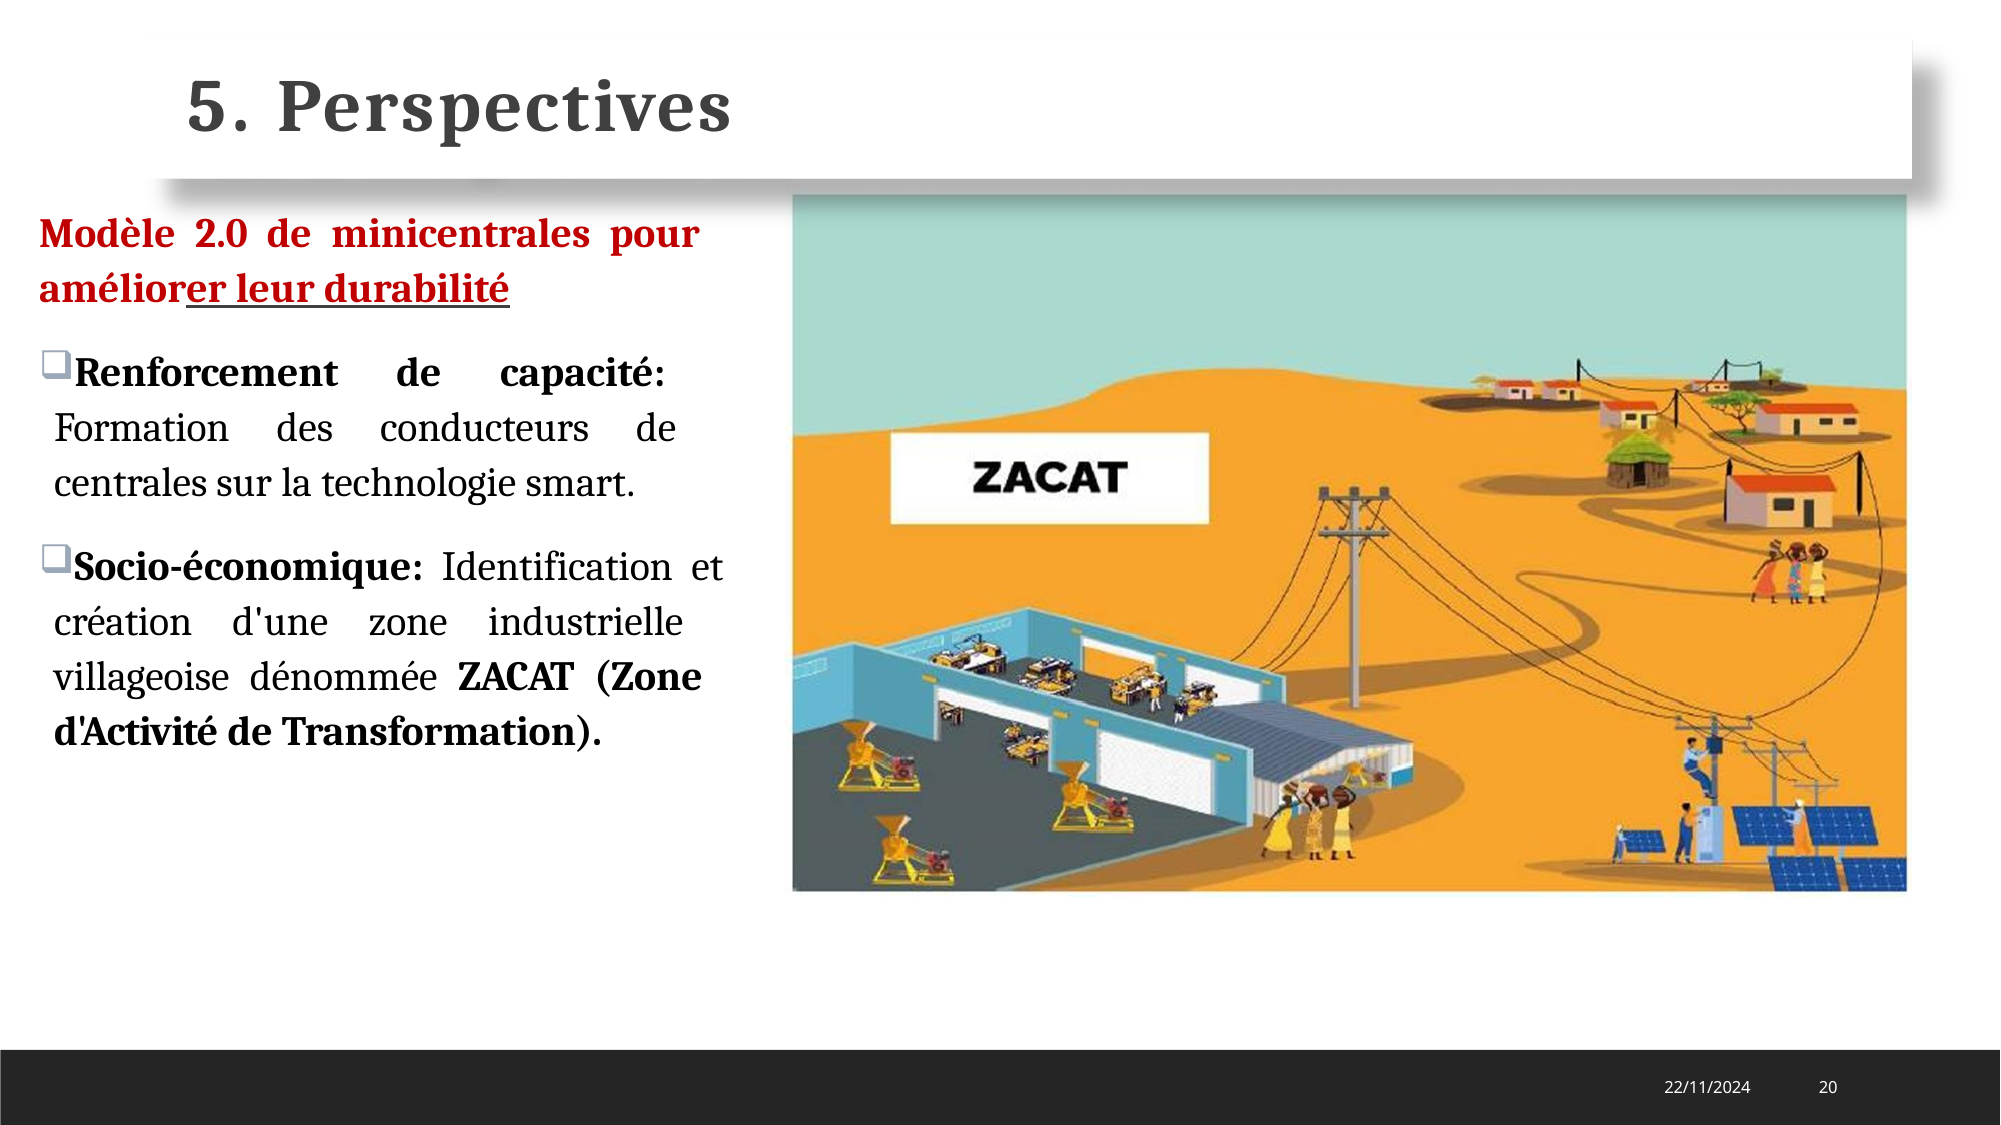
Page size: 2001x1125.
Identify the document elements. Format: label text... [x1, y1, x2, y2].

text_box Modèle 2.0 de minicentrales pour améliorer leur durabilité Renforcement de capacité: Formation des conducteurs de centrales sur la technologie smart. Socio-économique: Identification et création d'une zone industrielle villageoise dénommée ZACAT (Zone d'Activité de Transformation). [37, 198, 132, 754]
slide_number 20 [1812, 1076, 1845, 1125]
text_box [136, 31, 1971, 897]
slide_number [1662, 1076, 1760, 1125]
